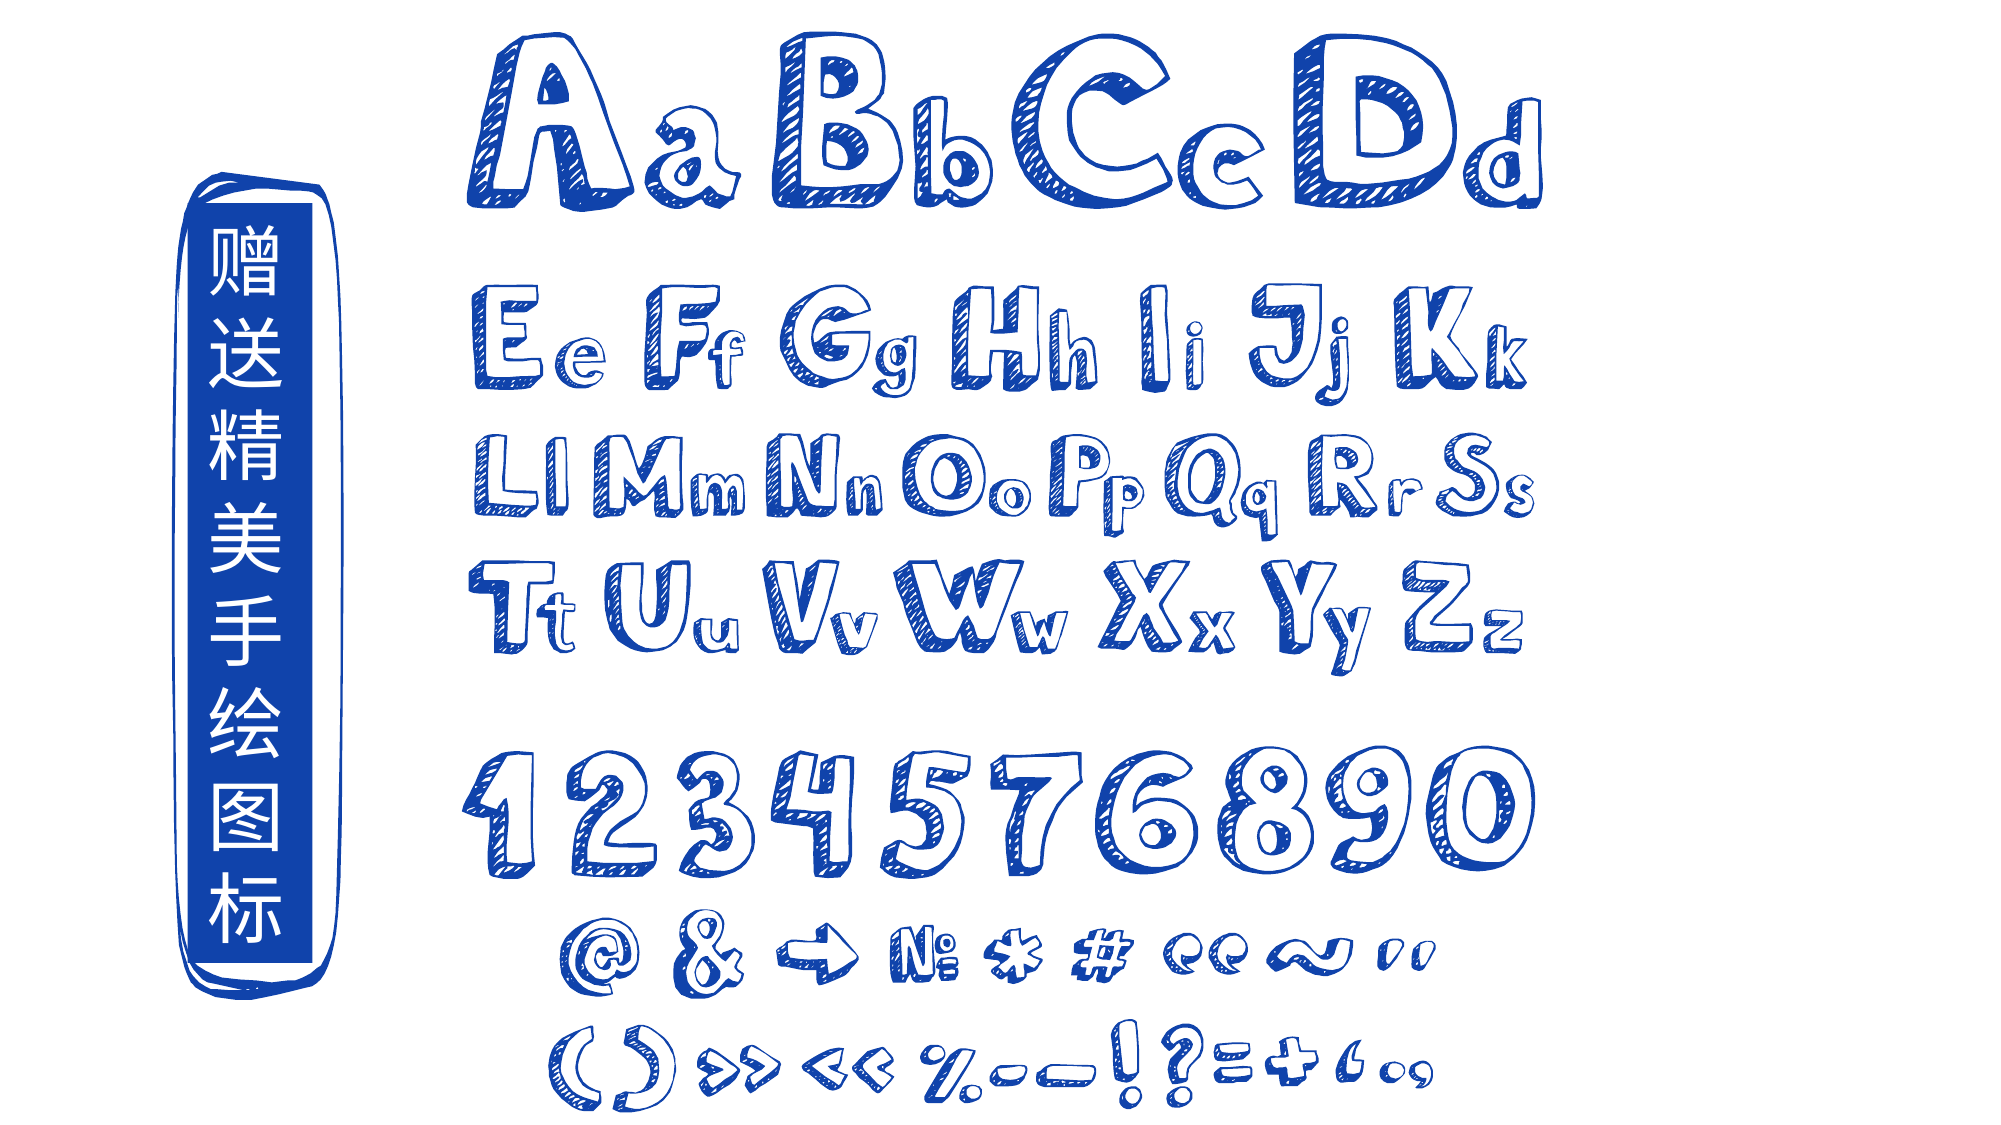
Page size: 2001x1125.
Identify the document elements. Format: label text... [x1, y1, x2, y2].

text_box [697, 1047, 741, 1097]
text_box [1036, 1064, 1097, 1088]
text_box [1213, 1042, 1251, 1062]
text_box [474, 434, 539, 518]
text_box [776, 922, 859, 986]
text_box [1335, 1039, 1365, 1083]
text_box [1388, 478, 1423, 517]
text_box [708, 330, 746, 390]
text_box [1049, 308, 1098, 391]
text_box [1010, 610, 1069, 655]
text_box [1486, 324, 1528, 390]
text_box [990, 751, 1083, 877]
text_box [762, 559, 840, 654]
text_box [920, 1044, 946, 1065]
text_box [1435, 432, 1500, 517]
text_box [1425, 745, 1536, 872]
text_box [693, 618, 739, 654]
text_box [740, 1044, 782, 1094]
text_box [468, 560, 555, 655]
text_box [171, 171, 344, 1000]
text_box [1248, 283, 1322, 388]
text_box [893, 559, 1025, 654]
text_box [852, 1046, 895, 1094]
text_box [765, 433, 841, 518]
text_box [1483, 609, 1523, 654]
text_box [1208, 932, 1248, 975]
text_box [1213, 1065, 1253, 1084]
text_box [1071, 928, 1134, 984]
text_box [1161, 1023, 1204, 1085]
text_box [830, 612, 878, 656]
text_box [612, 1024, 677, 1113]
text_box [1185, 338, 1204, 391]
text_box [1103, 475, 1145, 538]
text_box [1264, 1036, 1319, 1087]
text_box [559, 917, 640, 997]
text_box [466, 32, 635, 212]
text_box [1393, 285, 1479, 390]
text_box [1315, 336, 1349, 407]
text_box [1163, 932, 1203, 975]
text_box [1325, 745, 1412, 874]
text_box [983, 927, 1043, 985]
text_box [644, 284, 720, 391]
text_box [1293, 33, 1457, 209]
text_box [924, 1048, 976, 1104]
text_box [1261, 559, 1338, 655]
text_box [1188, 611, 1236, 655]
text_box [822, 122, 869, 171]
text_box [676, 751, 755, 879]
text_box [548, 1025, 602, 1112]
text_box [644, 105, 742, 209]
text_box [1462, 97, 1543, 209]
text_box [913, 95, 993, 208]
text_box [1411, 940, 1436, 971]
text_box 赠送精美手绘图标 [187, 203, 313, 963]
text_box [536, 592, 576, 654]
text_box [690, 473, 745, 517]
text_box [1377, 938, 1405, 971]
text_box [820, 56, 859, 99]
text_box [846, 474, 883, 516]
text_box [1097, 559, 1191, 653]
text_box [673, 909, 745, 999]
text_box [1331, 316, 1349, 334]
text_box [1408, 1060, 1433, 1089]
text_box [1186, 321, 1203, 337]
text_box [1266, 937, 1354, 977]
text_box [537, 62, 569, 105]
text_box [1217, 746, 1314, 875]
text_box [889, 924, 959, 983]
text_box [1048, 434, 1111, 517]
text_box [1402, 560, 1473, 653]
text_box [471, 284, 544, 390]
text_box [1379, 1061, 1406, 1084]
text_box [1240, 479, 1278, 542]
text_box [902, 434, 986, 517]
text_box [566, 750, 657, 878]
text_box [989, 1064, 1028, 1087]
text_box [871, 335, 917, 399]
text_box [1323, 606, 1371, 677]
text_box [1119, 1086, 1143, 1110]
text_box [770, 750, 855, 879]
text_box [771, 31, 904, 209]
text_box [1166, 1086, 1193, 1108]
text_box [1095, 750, 1199, 875]
text_box [545, 436, 569, 516]
text_box [1307, 434, 1378, 518]
text_box [1110, 1019, 1140, 1083]
text_box [879, 750, 971, 879]
text_box [1011, 33, 1173, 209]
text_box [959, 1084, 982, 1104]
text_box [604, 560, 691, 653]
text_box [1164, 433, 1241, 528]
text_box [779, 284, 872, 388]
text_box [461, 751, 536, 879]
text_box [554, 337, 606, 389]
text_box [593, 434, 684, 519]
text_box [1503, 474, 1535, 519]
text_box [1177, 123, 1265, 210]
text_box [1139, 284, 1171, 393]
text_box [801, 1047, 849, 1091]
text_box [951, 285, 1040, 392]
text_box [989, 479, 1031, 517]
